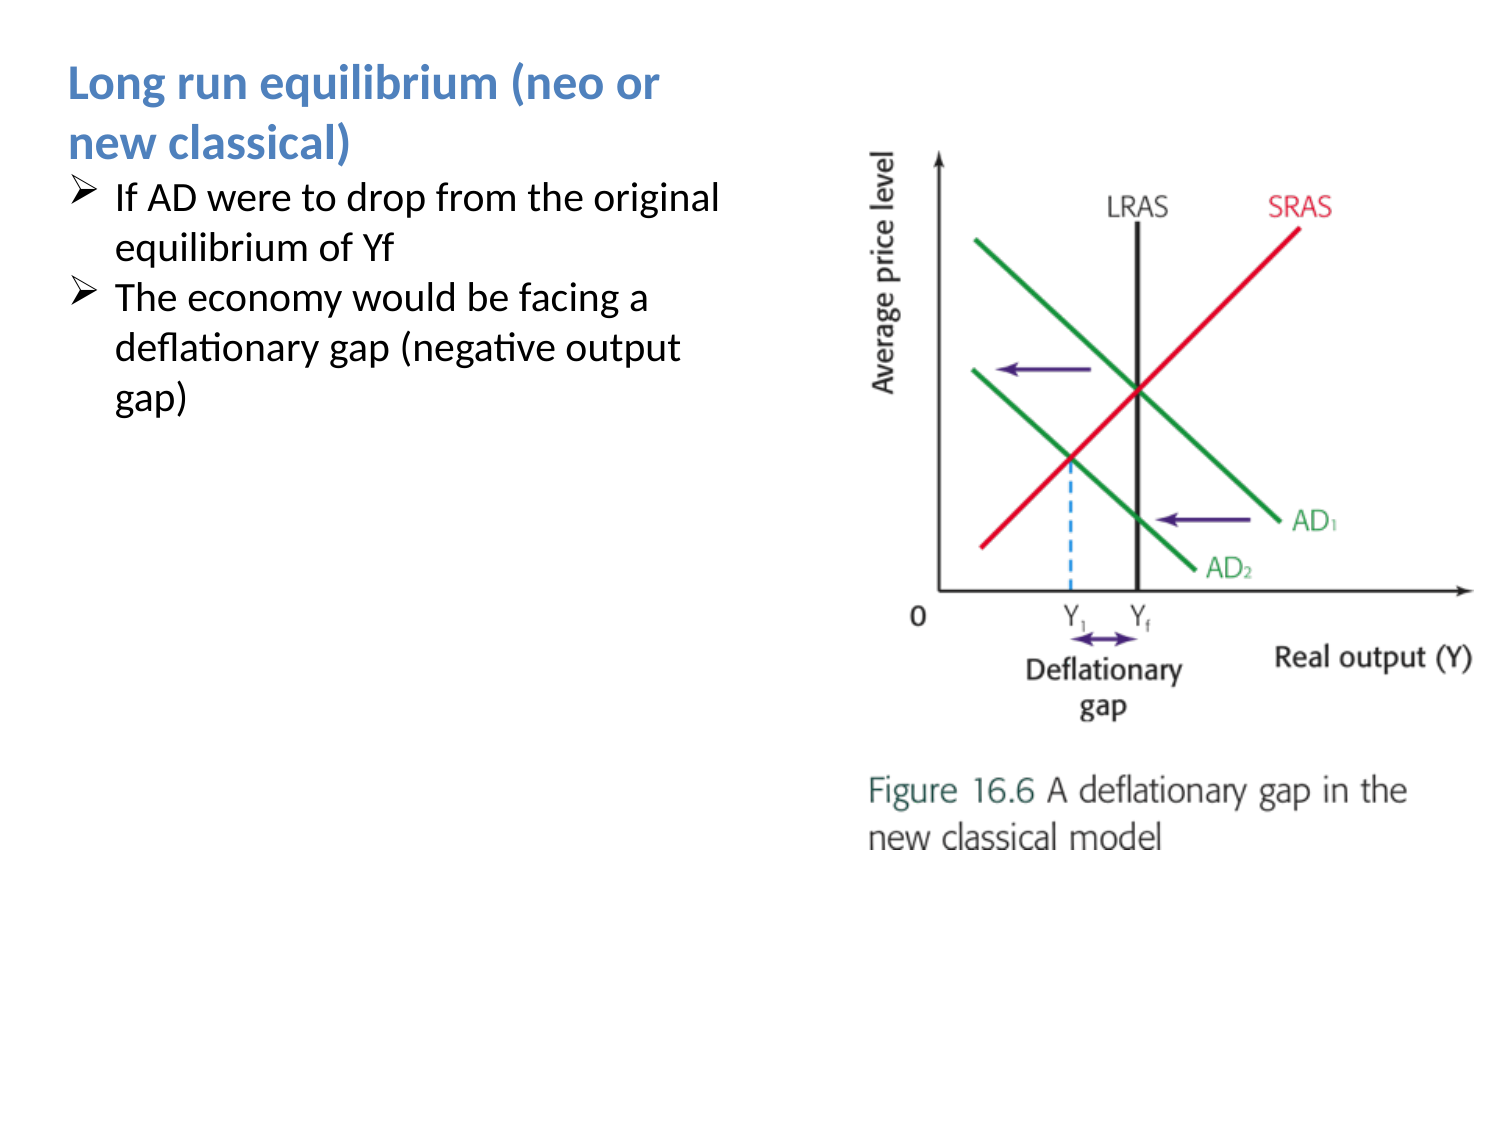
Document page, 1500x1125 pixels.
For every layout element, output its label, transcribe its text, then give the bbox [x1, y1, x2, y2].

picture [867, 150, 1474, 851]
text_box Long run equilibrium (neo or new classical) If AD were to drop from the original equilibrium of Yf The economy would be facing a deflationary gap (negative output gap) [53, 42, 750, 778]
